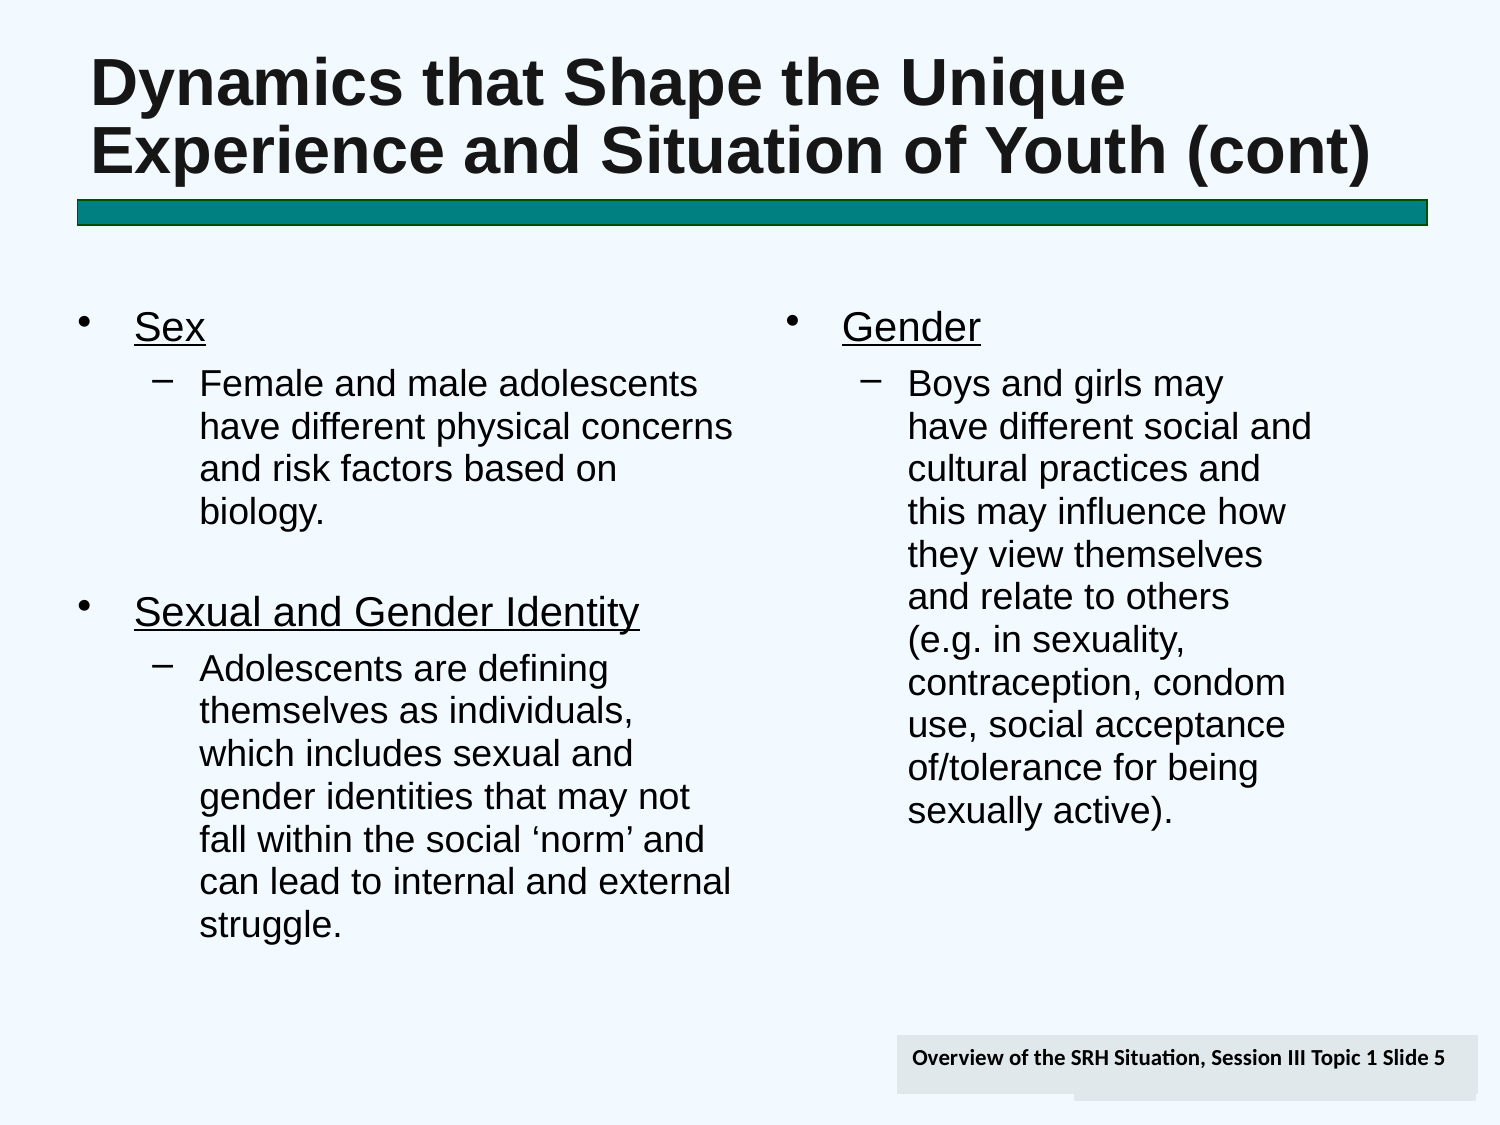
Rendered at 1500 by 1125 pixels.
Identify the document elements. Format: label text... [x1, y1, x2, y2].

title Dynamics that Shape the Unique Experience and Situation of Youth (cont) [75, 24, 1425, 213]
text_box Gender Boys and girls may have different social and cultural practices and this may influence how they view themselves and relate to others (e.g. in sexuality, contraception, condom use, social acceptance of/tolerance for being sexually active). [770, 296, 1330, 1039]
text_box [1049, 1026, 1500, 1101]
text_box Overview of the SRH Situation, Session III Topic 1 Slide 5 [897, 1035, 1044, 1094]
list Sex Female and male adolescents have different physical concerns and risk factors based on biology. Sexual and Gender Identity Adolescents are defining themselves as individuals, which includes sexual and gender identities that may not fall within the social ‘norm’ and can lead to internal and external struggle. [62, 296, 750, 1039]
